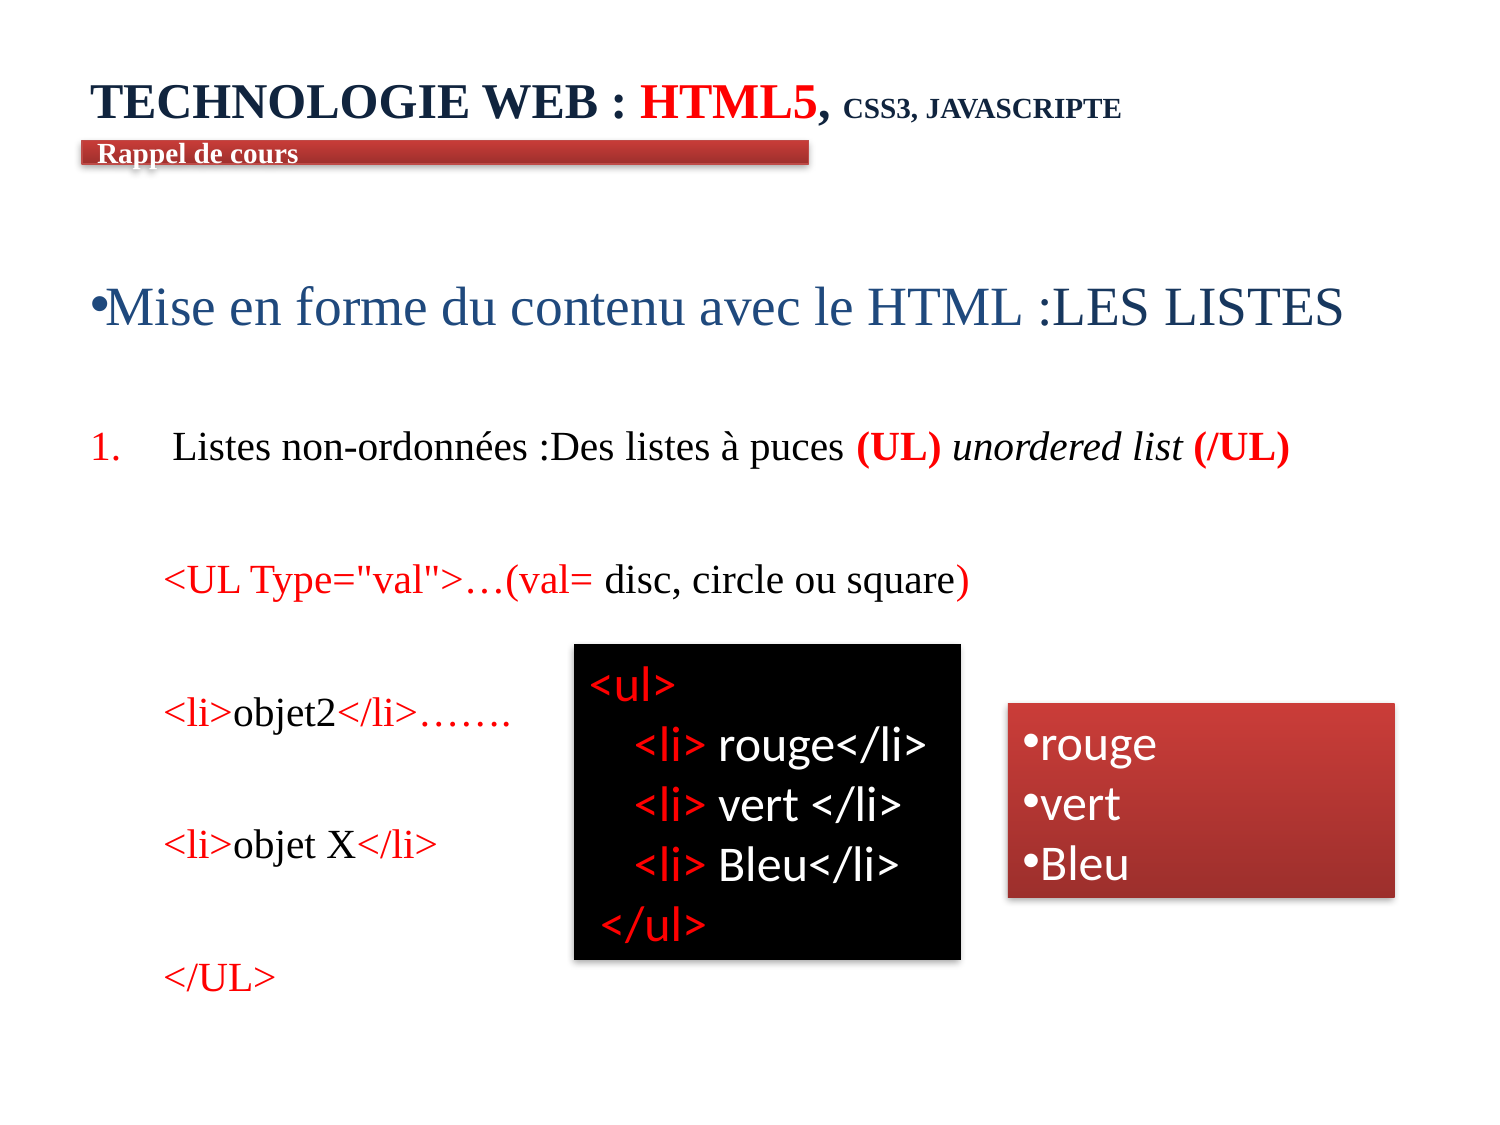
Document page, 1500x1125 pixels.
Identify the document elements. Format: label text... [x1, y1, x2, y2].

text_box <ul> <li> rouge</li> <li> vert </li> <li> Bleu</li> </ul> [574, 644, 961, 960]
title TECHNOLOGIE WEB : HTML5, CSS3, JAVASCRIPTE [75, 45, 1425, 153]
text_box rouge vert Bleu [1007, 703, 1395, 898]
list Mise en forme du contenu avec le HTML :Les listes Listes non-ordonnées :Des listes à puces (UL) unordered list (/UL) <UL Type="val">…(val= disc, circle ou square) <li>objet2</li>……. <li>objet X</li> </UL> [75, 262, 1454, 1020]
text_box Rappel de cours [81, 140, 809, 165]
